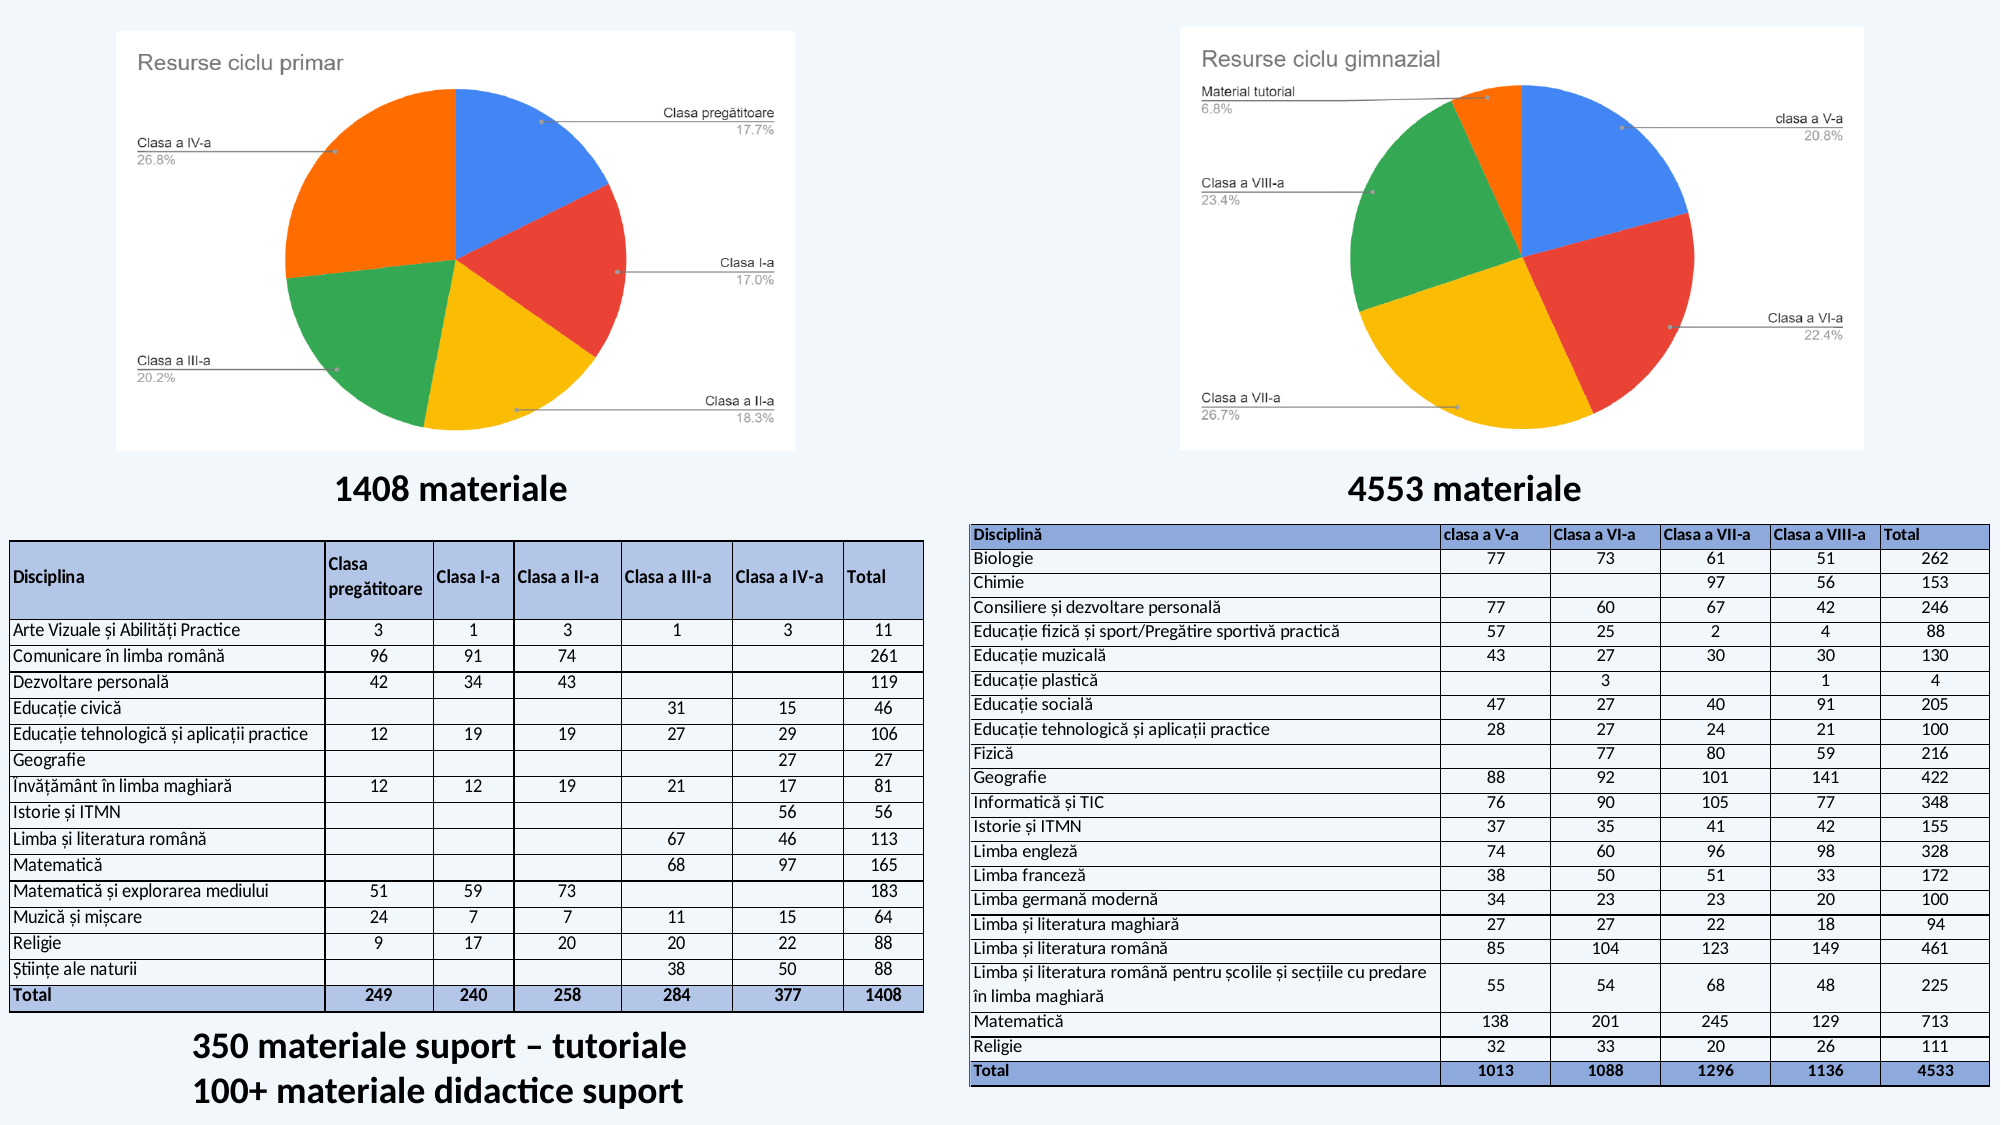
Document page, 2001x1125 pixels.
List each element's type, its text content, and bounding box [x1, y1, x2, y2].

text_box 350 materiale suport – tutoriale 100+ materiale didactice suport [177, 1014, 734, 1118]
picture [9, 540, 925, 1014]
picture [1180, 27, 1864, 450]
picture [969, 524, 1991, 1088]
picture [116, 31, 795, 451]
text_box 1408 materiale [319, 456, 592, 517]
text_box 4553 materiale [1333, 456, 1606, 517]
